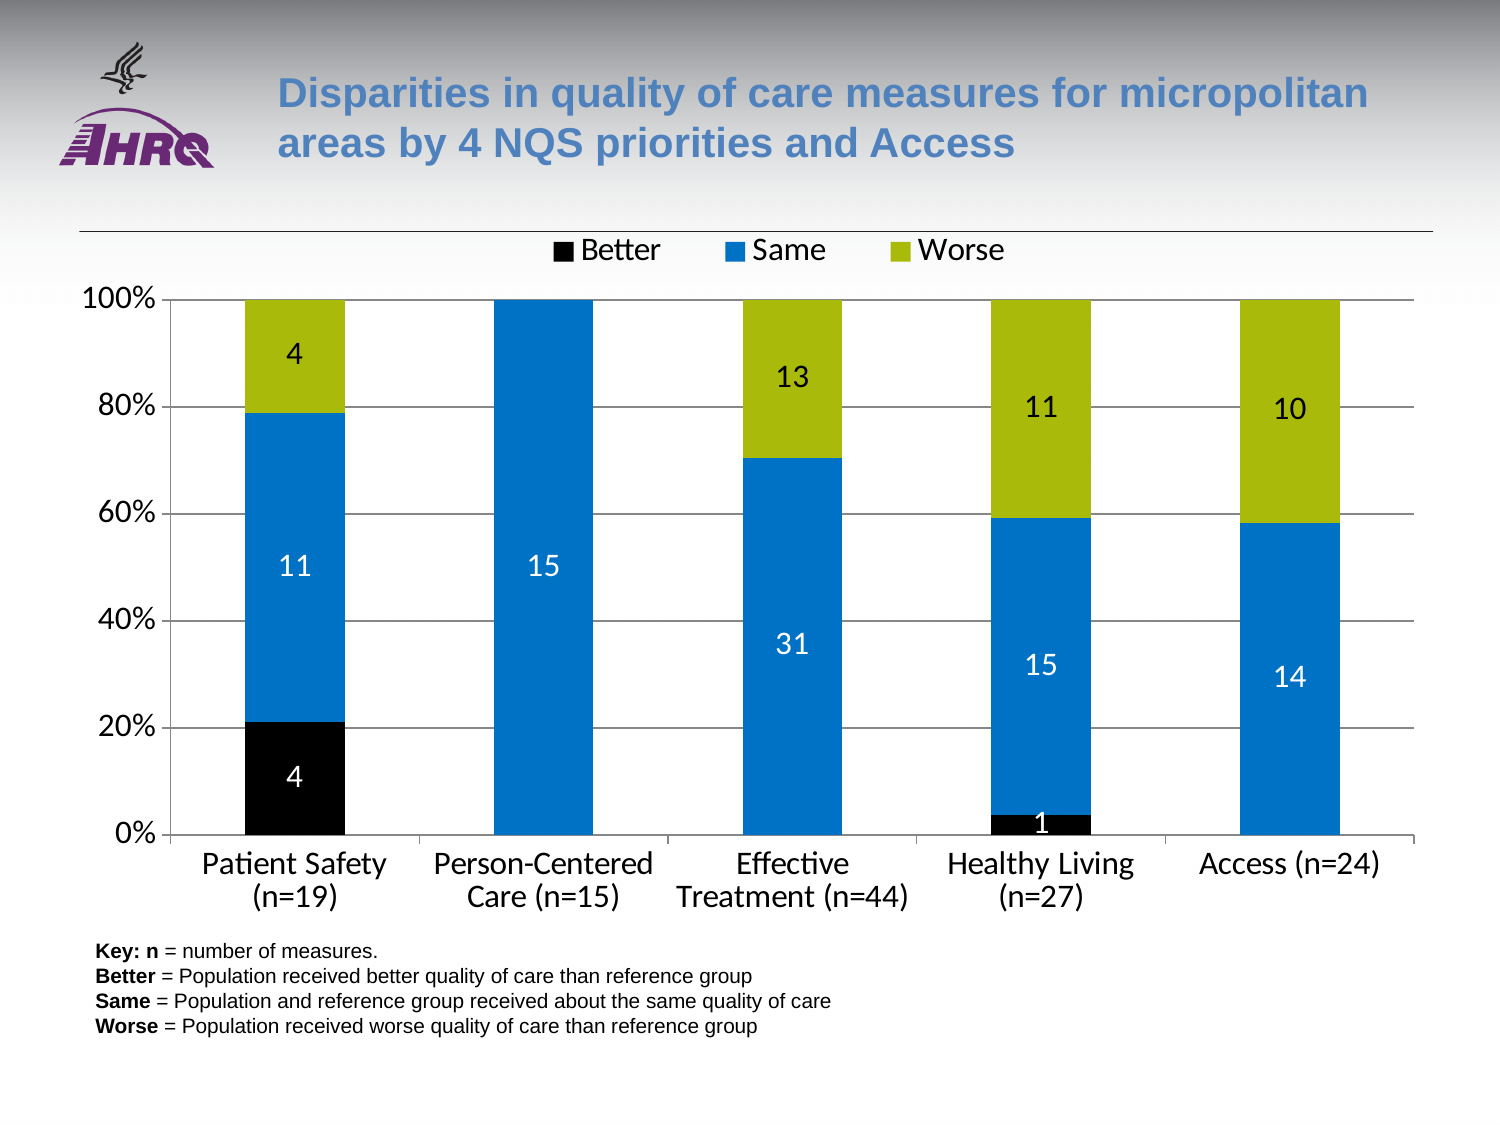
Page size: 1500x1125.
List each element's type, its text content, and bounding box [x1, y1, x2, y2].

chart [74, 224, 1426, 916]
picture [0, 0, 1500, 1125]
text_box Key: n = number of measures. Better = Population received better quality of care than reference group Same = Population and reference group received about the same quality of care Worse = Population received worse quality of care than reference group [74, 929, 1425, 1045]
title Disparities in quality of care measures for micropolitan areas by 4 NQS priorities and Access [262, 45, 1425, 188]
